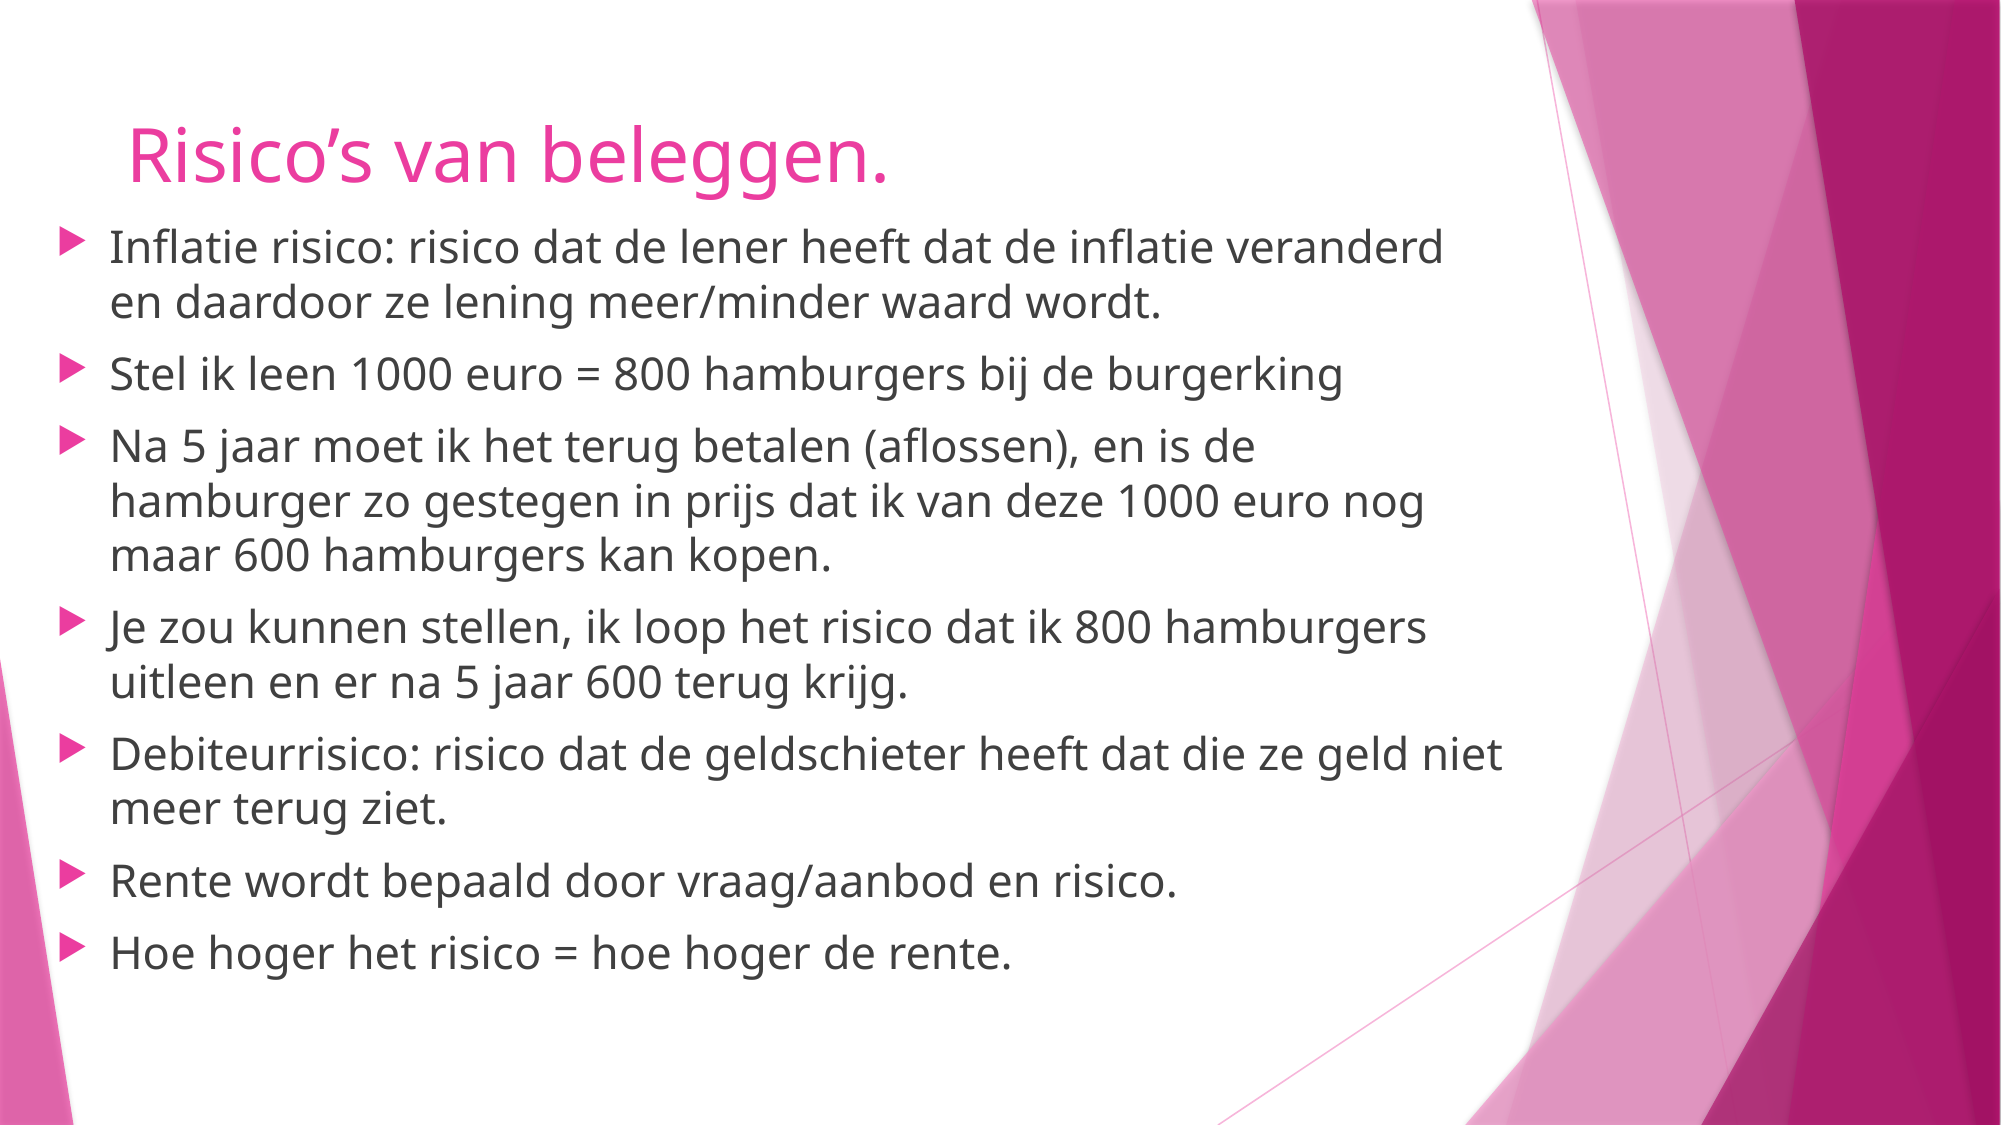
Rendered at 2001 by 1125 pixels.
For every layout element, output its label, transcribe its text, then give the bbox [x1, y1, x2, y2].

title Risico’s van beleggen. [111, 99, 1522, 211]
list Inflatie risico: risico dat de lener heeft dat de inflatie veranderd en daardoor ze lening meer/minder waard wordt. Stel ik leen 1000 euro = 800 hamburgers bij de burgerking Na 5 jaar moet ik het terug betalen (aflossen), en is de hamburger zo gestegen in prijs dat ik van deze 1000 euro nog maar 600 hamburgers kan kopen. Je zou kunnen stellen, ik loop het risico dat ik 800 hamburgers uitleen en er na 5 jaar 600 terug krijg. Debiteurrisico: risico dat de geldschieter heeft dat die ze geld niet meer terug ziet. Rente wordt bepaald door vraag/aanbod en risico. Hoe hoger het risico = hoe hoger de rente. [41, 211, 1522, 992]
